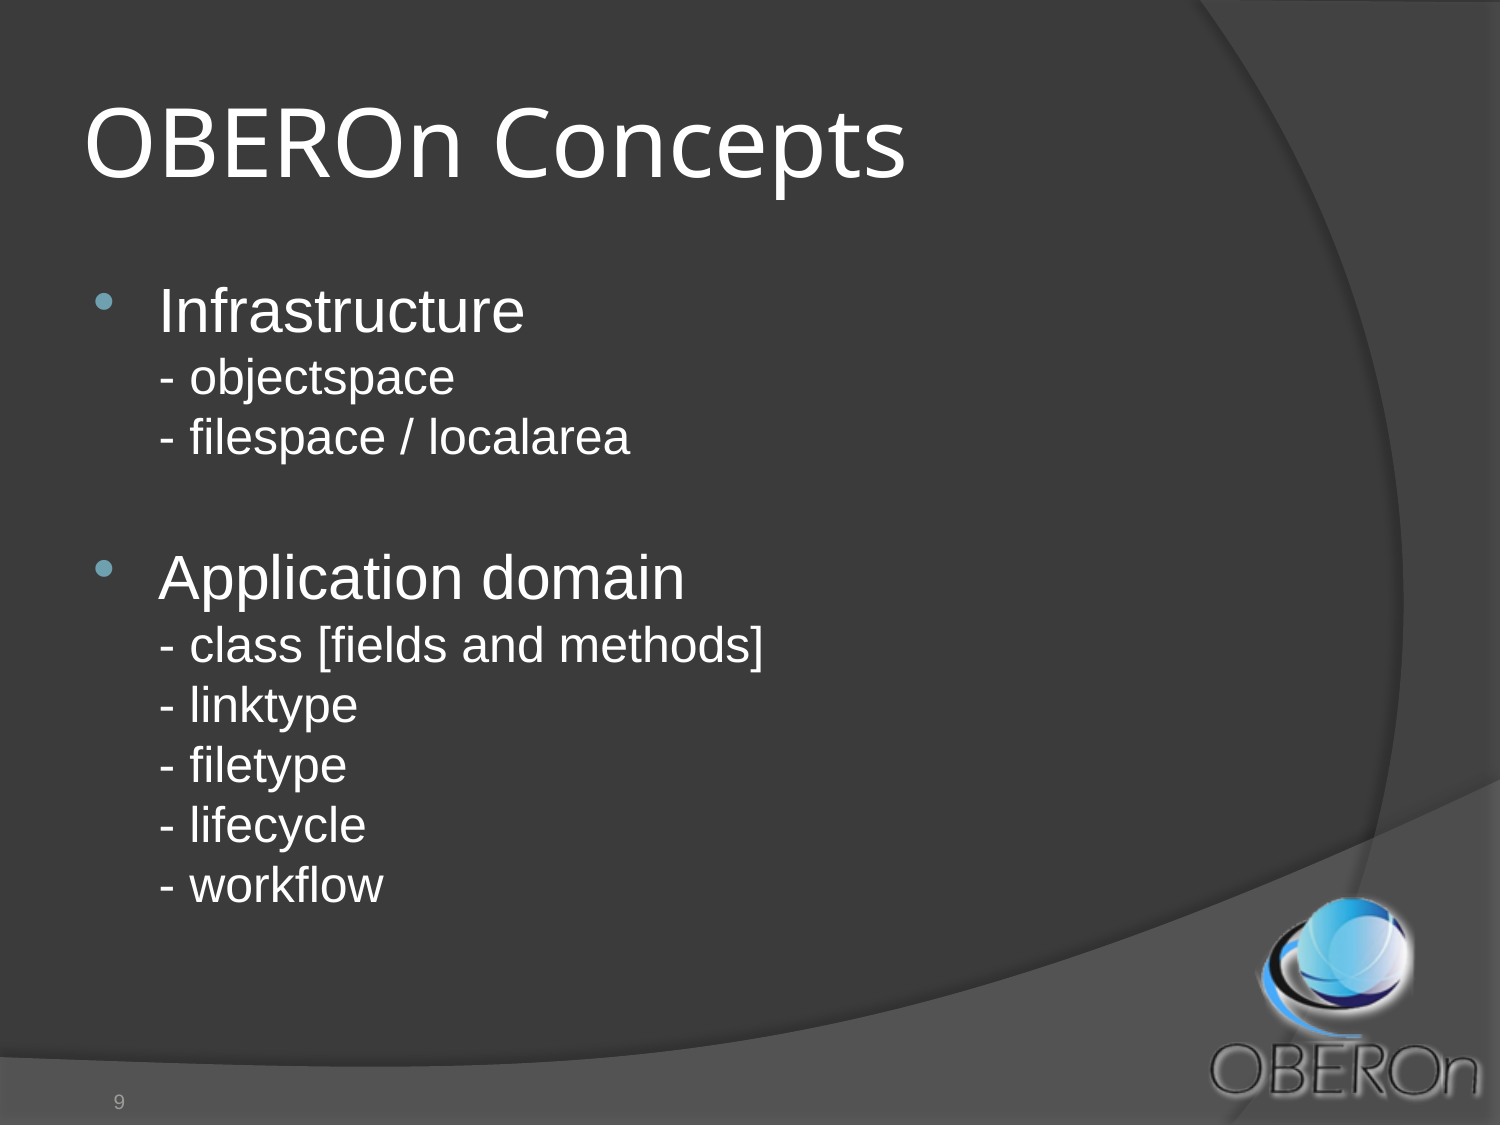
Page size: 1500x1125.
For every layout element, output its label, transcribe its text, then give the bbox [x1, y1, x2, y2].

list Infrastructure - objectspace - filespace / localarea Application domain - class [fields and methods] - linktype - filetype - lifecycle - workflow [75, 262, 1300, 1005]
picture [1198, 892, 1489, 1105]
slide_number 9 [0, 1053, 125, 1114]
title OBEROn Concepts [75, 45, 1300, 233]
